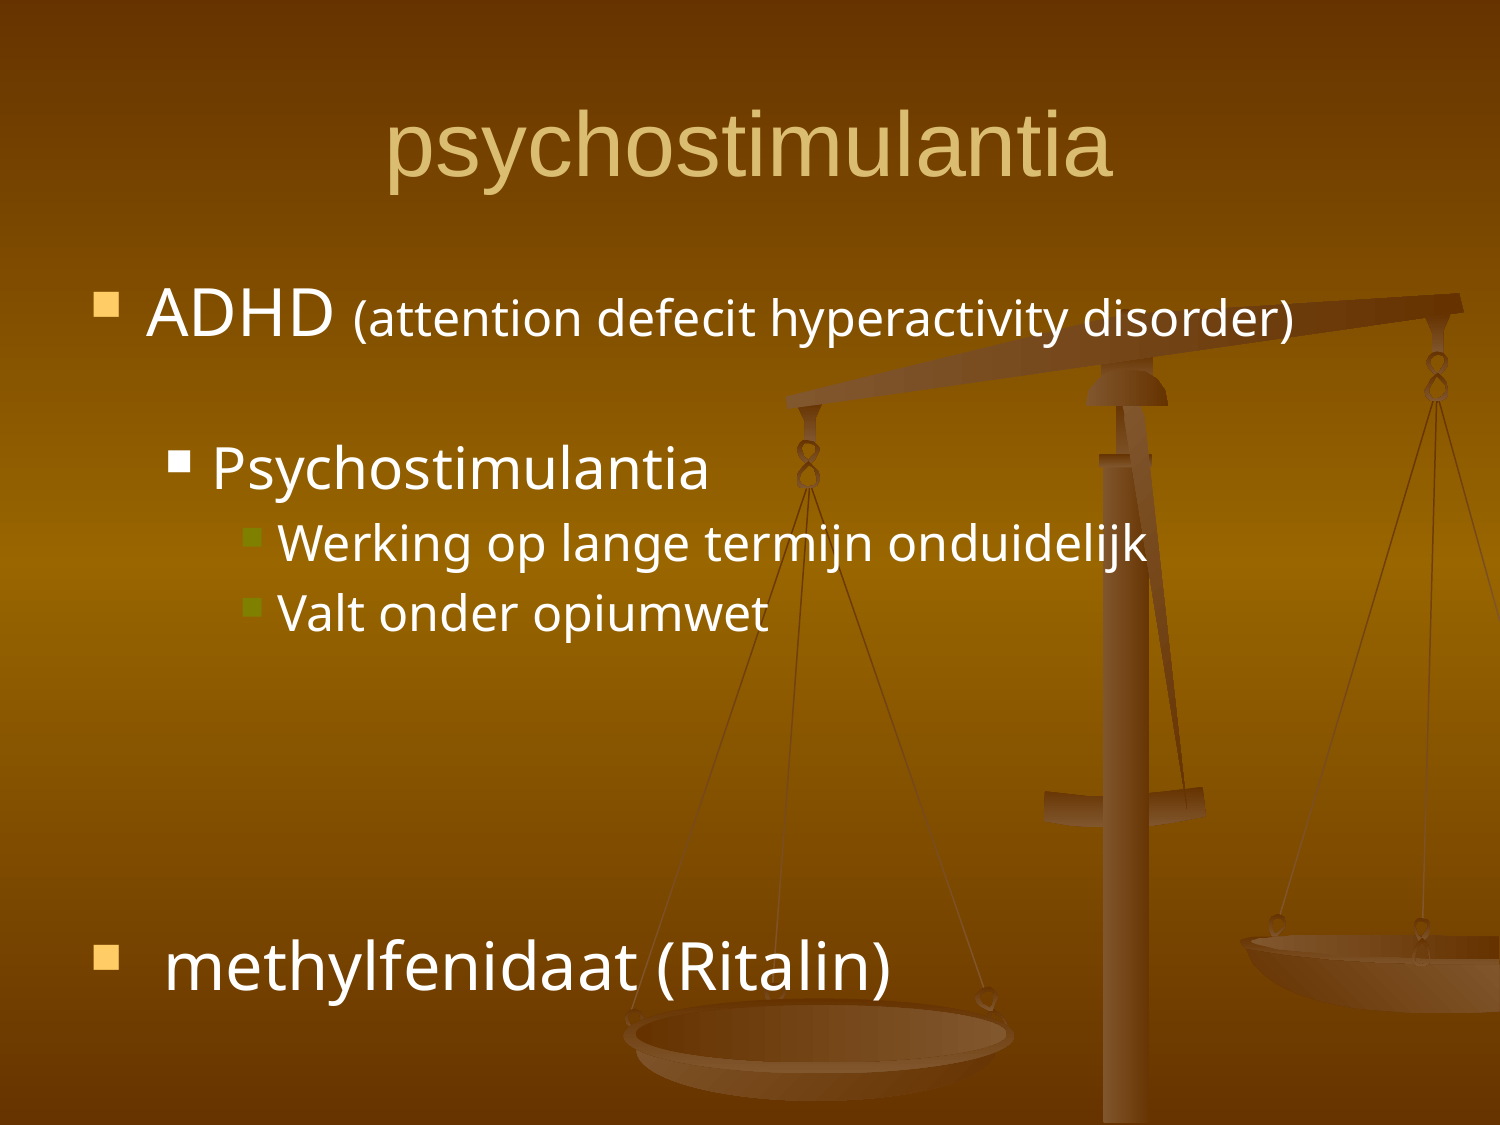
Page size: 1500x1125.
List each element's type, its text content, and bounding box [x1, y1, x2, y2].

title psychostimulantia [75, 45, 1425, 234]
list ADHD (attention defecit hyperactivity disorder) Psychostimulantia Werking op lange termijn onduidelijk Valt onder opiumwet methylfenidaat (Ritalin) [75, 262, 1425, 1006]
